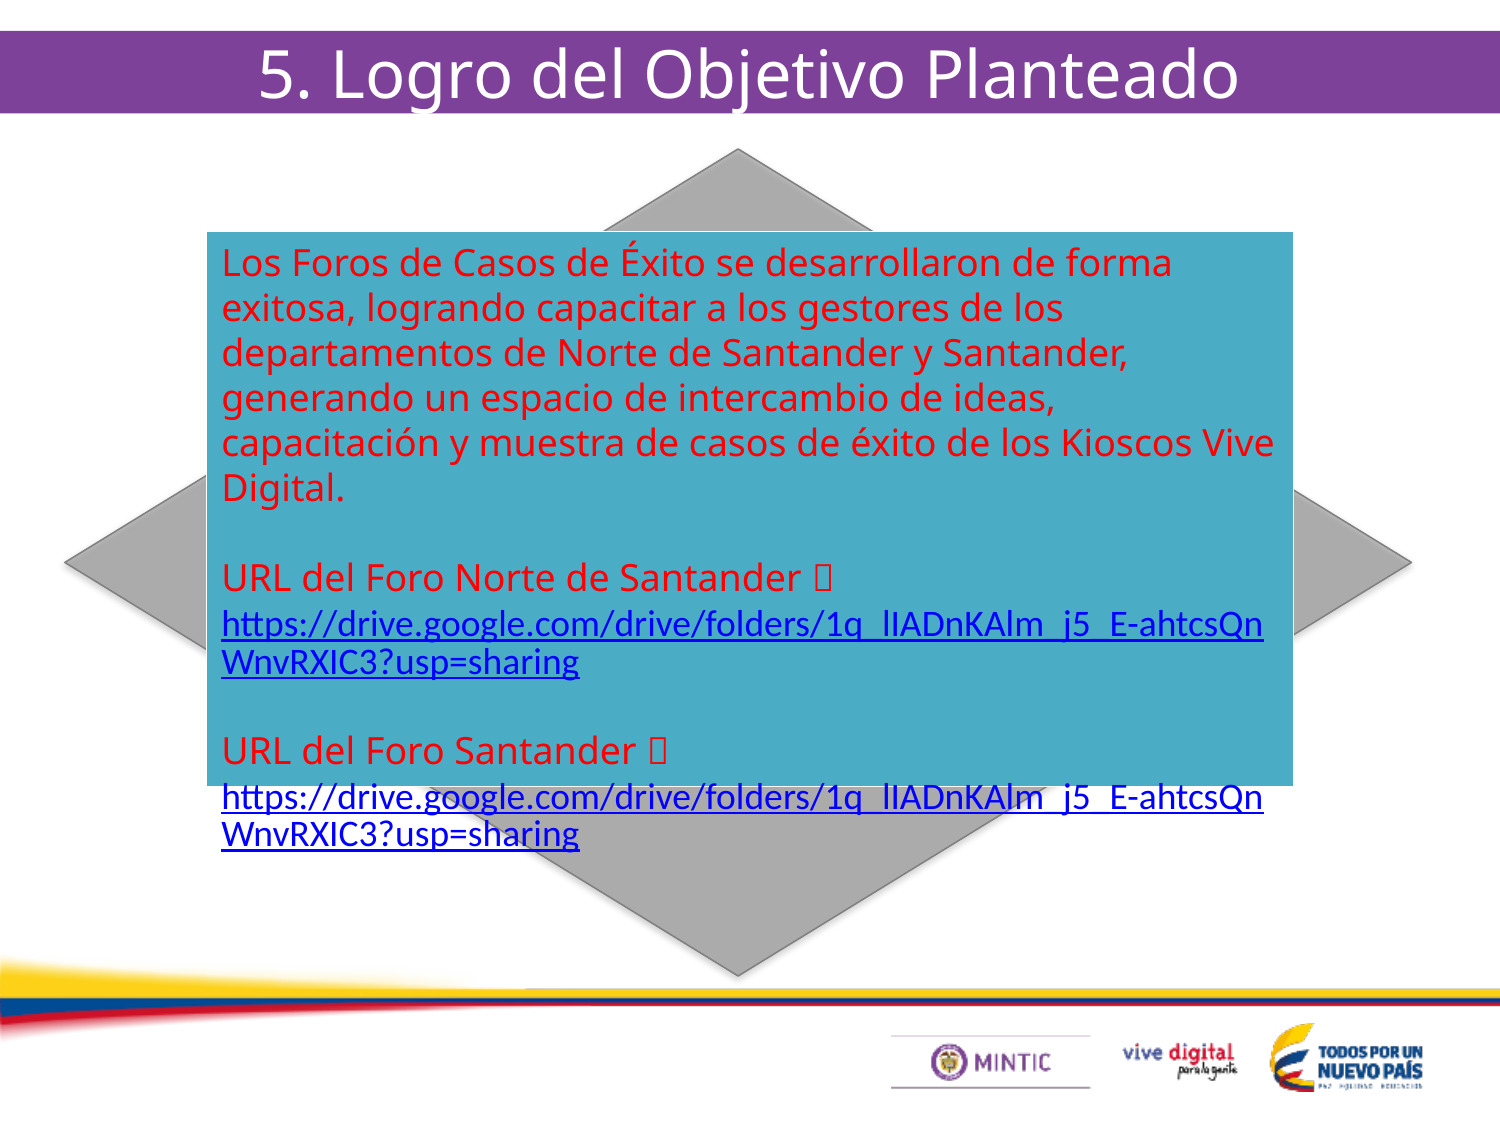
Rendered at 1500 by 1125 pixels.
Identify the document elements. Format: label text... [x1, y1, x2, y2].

text_box [428, 787, 1048, 950]
text_box Los Foros de Casos de Éxito se desarrollaron de forma exitosa, logrando capacitar a los gestores de los departamentos de Norte de Santander y Santander, generando un espacio de intercambio de ideas, capacitación y muestra de casos de éxito de los Kioscos Vive Digital. URL del Foro Norte de Santander  https://drive.google.com/drive/folders/1q_lIADnKAlm_j5_E-ahtcsQnWnvRXIC3?usp=sharing URL del Foro Santander  https://drive.google.com/drive/folders/1q_lIADnKAlm_j5_E-ahtcsQnWnvRXIC3?usp=sharing [206, 231, 1294, 787]
picture [0, 951, 1500, 1092]
text_box 5. Logro del Objetivo Planteado [0, 29, 1500, 116]
text_box [1294, 489, 1413, 636]
text_box [64, 474, 206, 651]
text_box [603, 148, 874, 231]
